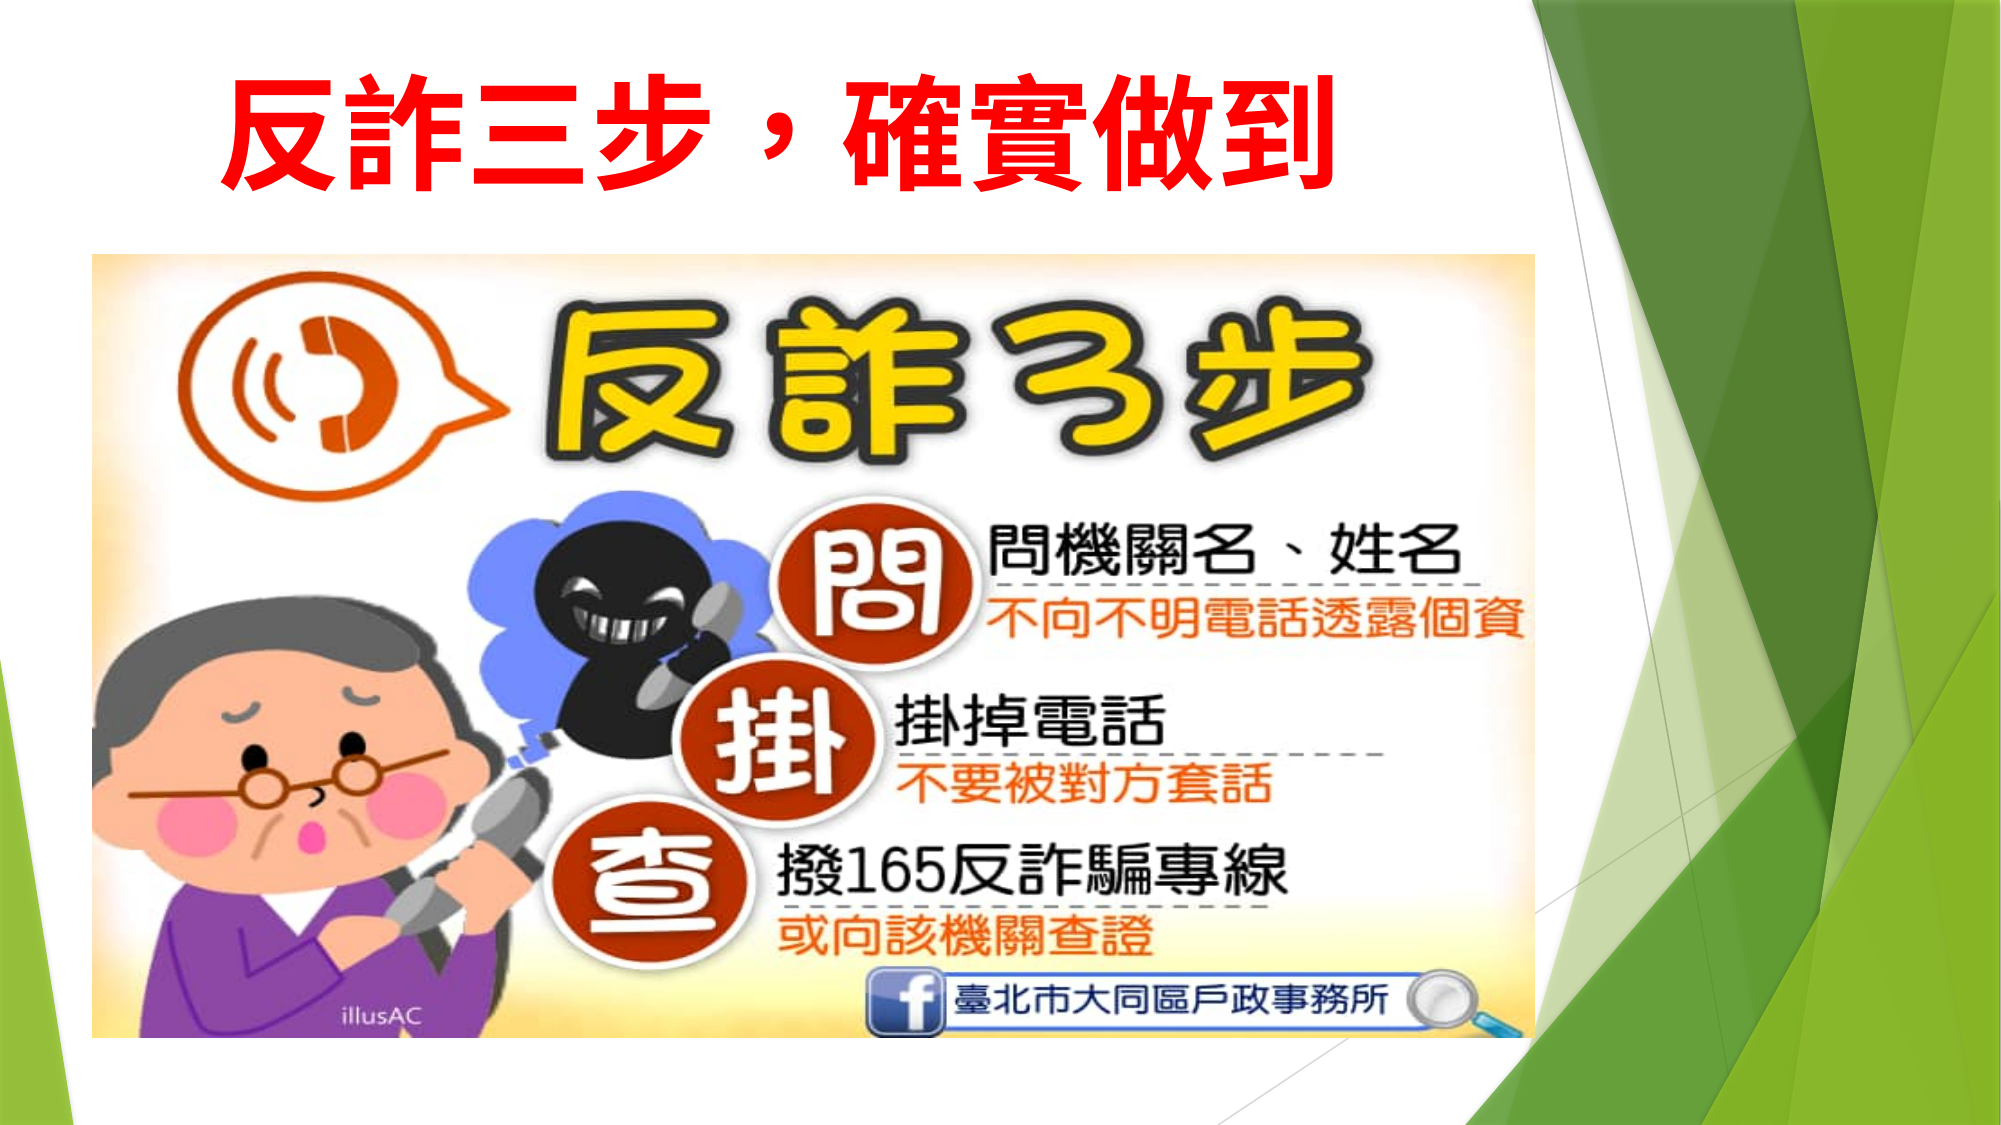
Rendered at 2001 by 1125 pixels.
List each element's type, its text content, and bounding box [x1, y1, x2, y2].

title 反詐三步，確實做到 [201, 48, 1612, 265]
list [91, 254, 1535, 1039]
